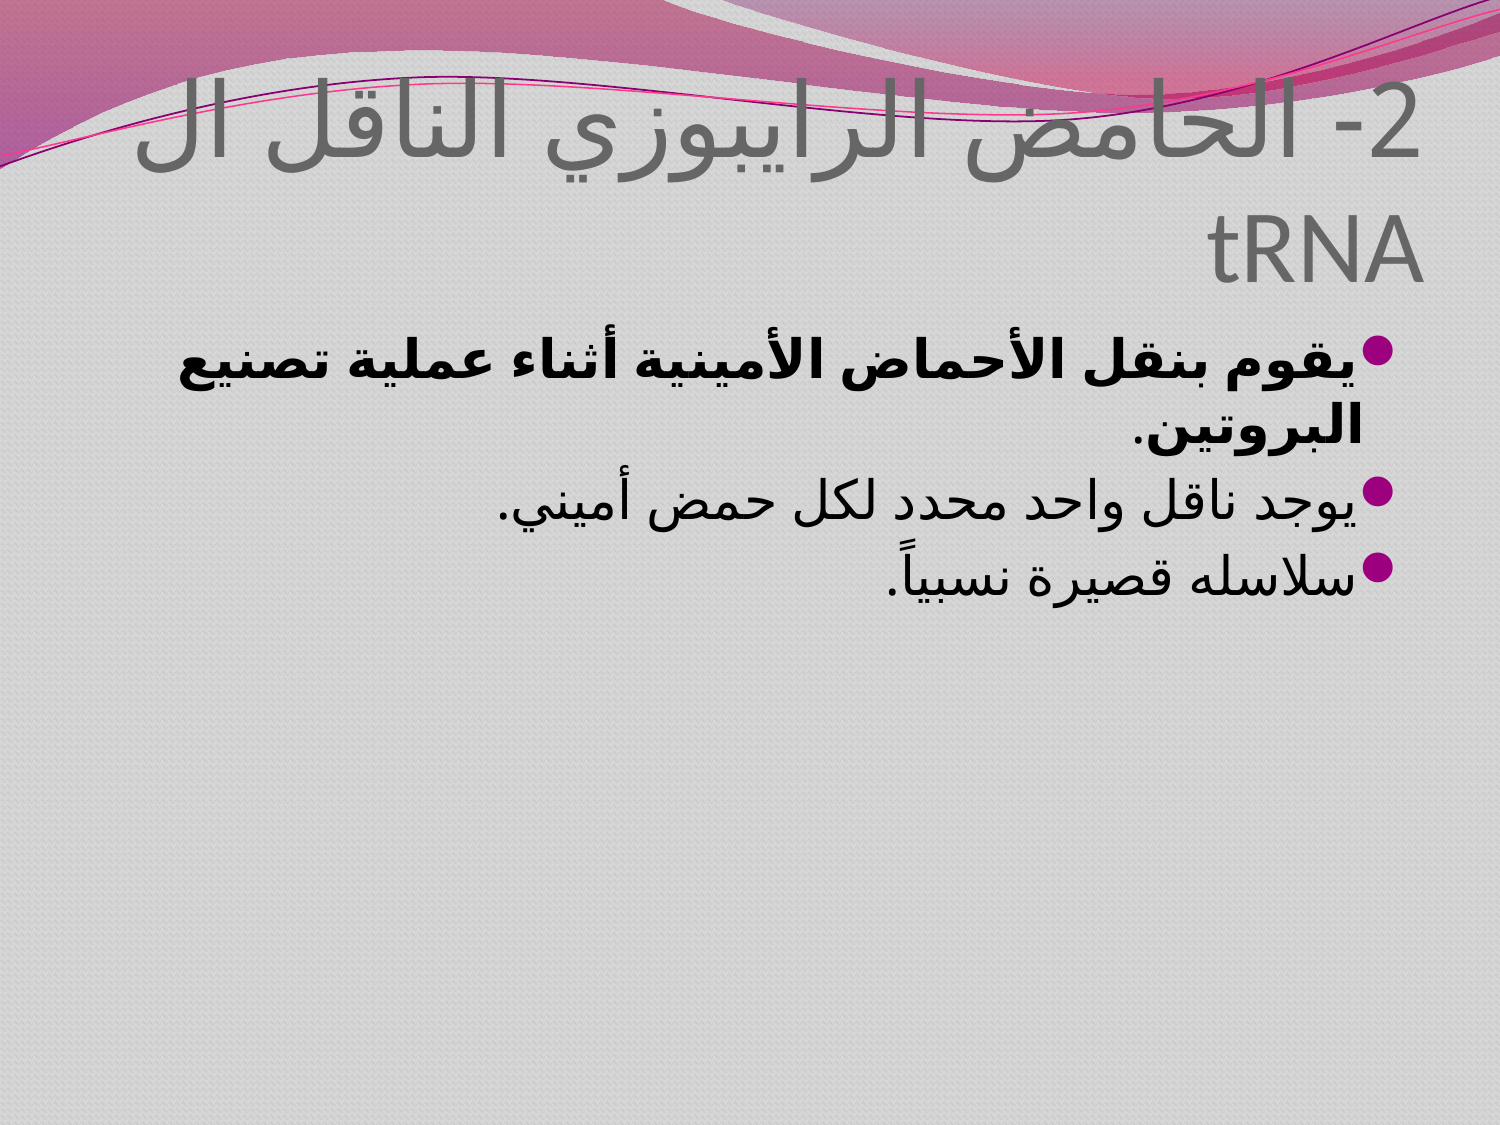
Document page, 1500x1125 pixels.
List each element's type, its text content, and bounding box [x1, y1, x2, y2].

title 2- الحامض الرايبوزي الناقل ال tRNA [75, 115, 1425, 303]
list يقوم بنقل الأحماض الأمينية أثناء عملية تصنيع البروتين. يوجد ناقل واحد محدد لكل حمض أميني. سلاسله قصيرة نسبياً. [75, 317, 1425, 1038]
